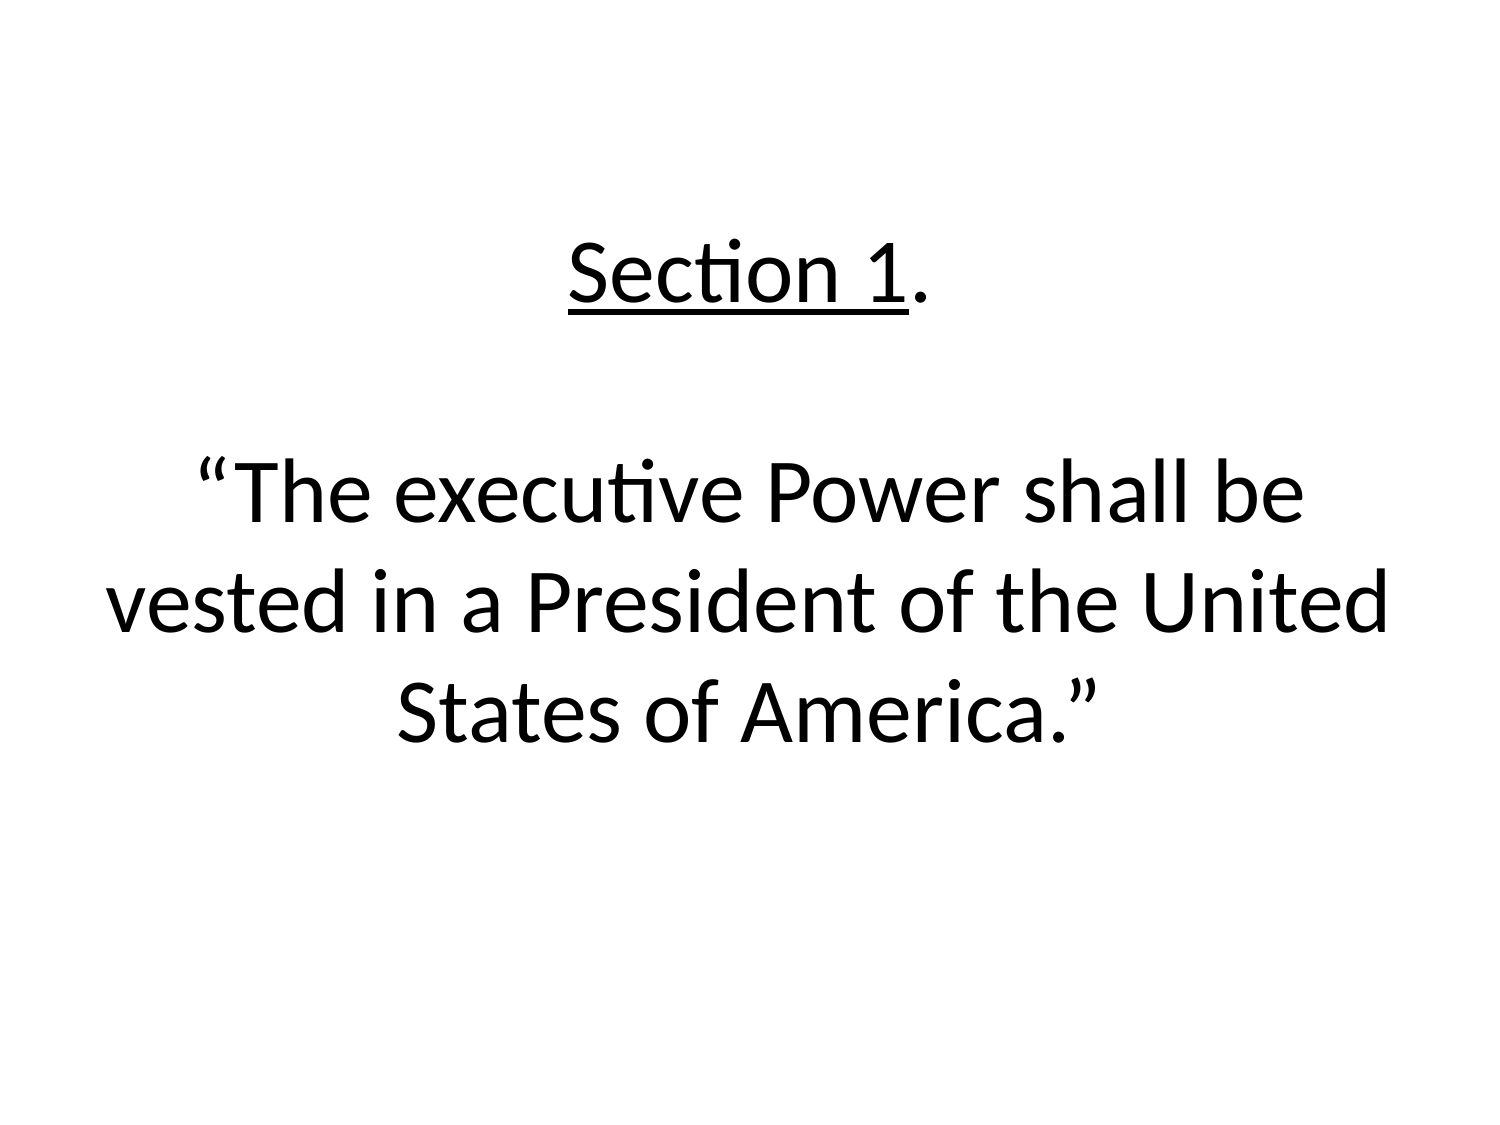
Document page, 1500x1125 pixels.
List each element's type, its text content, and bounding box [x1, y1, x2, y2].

title Section 1. “The executive Power shall be vested in a President of the United States of America.” [74, 44, 1426, 1038]
